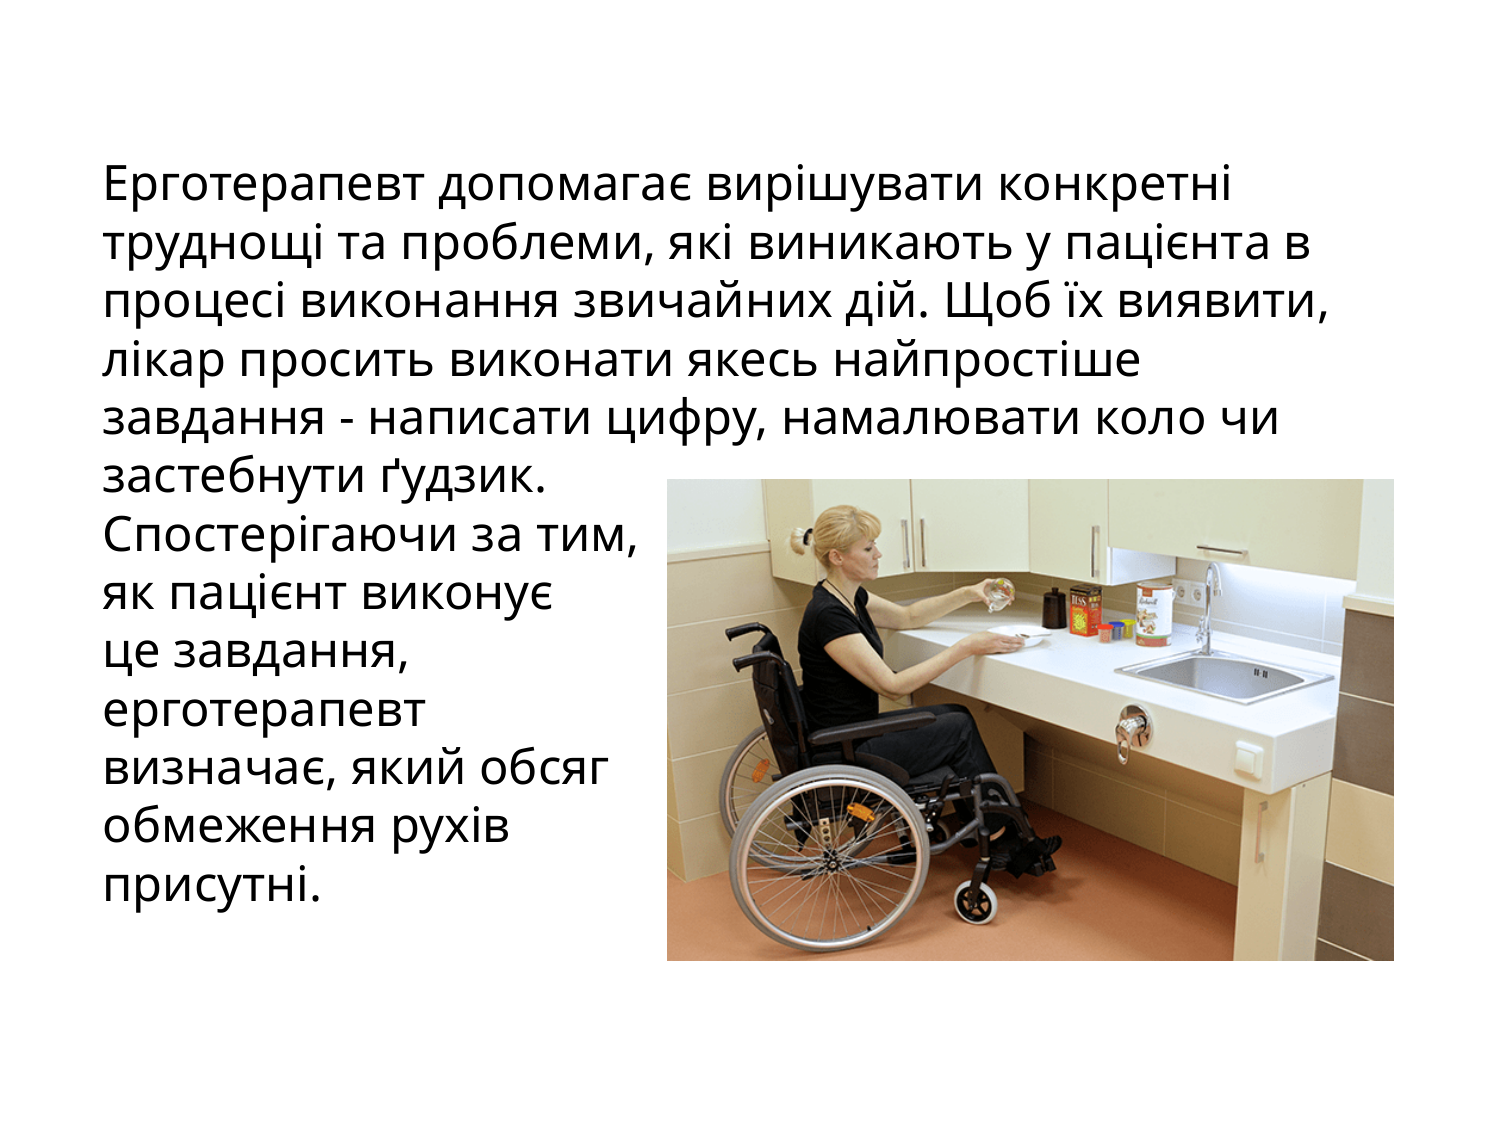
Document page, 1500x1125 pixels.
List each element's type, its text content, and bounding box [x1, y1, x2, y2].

list Ерготерапевт допомагає вирішувати конкретні труднощі та проблеми, які виникають у пацієнта в процесі виконання звичайних дій. Щоб їх виявити, лікар просить виконати якесь найпростіше завдання - написати цифру, намалювати коло чи застебнути ґудзик. Спостерігаючи за тим, як пацієнт виконує це завдання, ерготерапевт визначає, який обсяг обмеження рухів присутні. [76, 137, 1371, 929]
picture [667, 479, 1394, 961]
